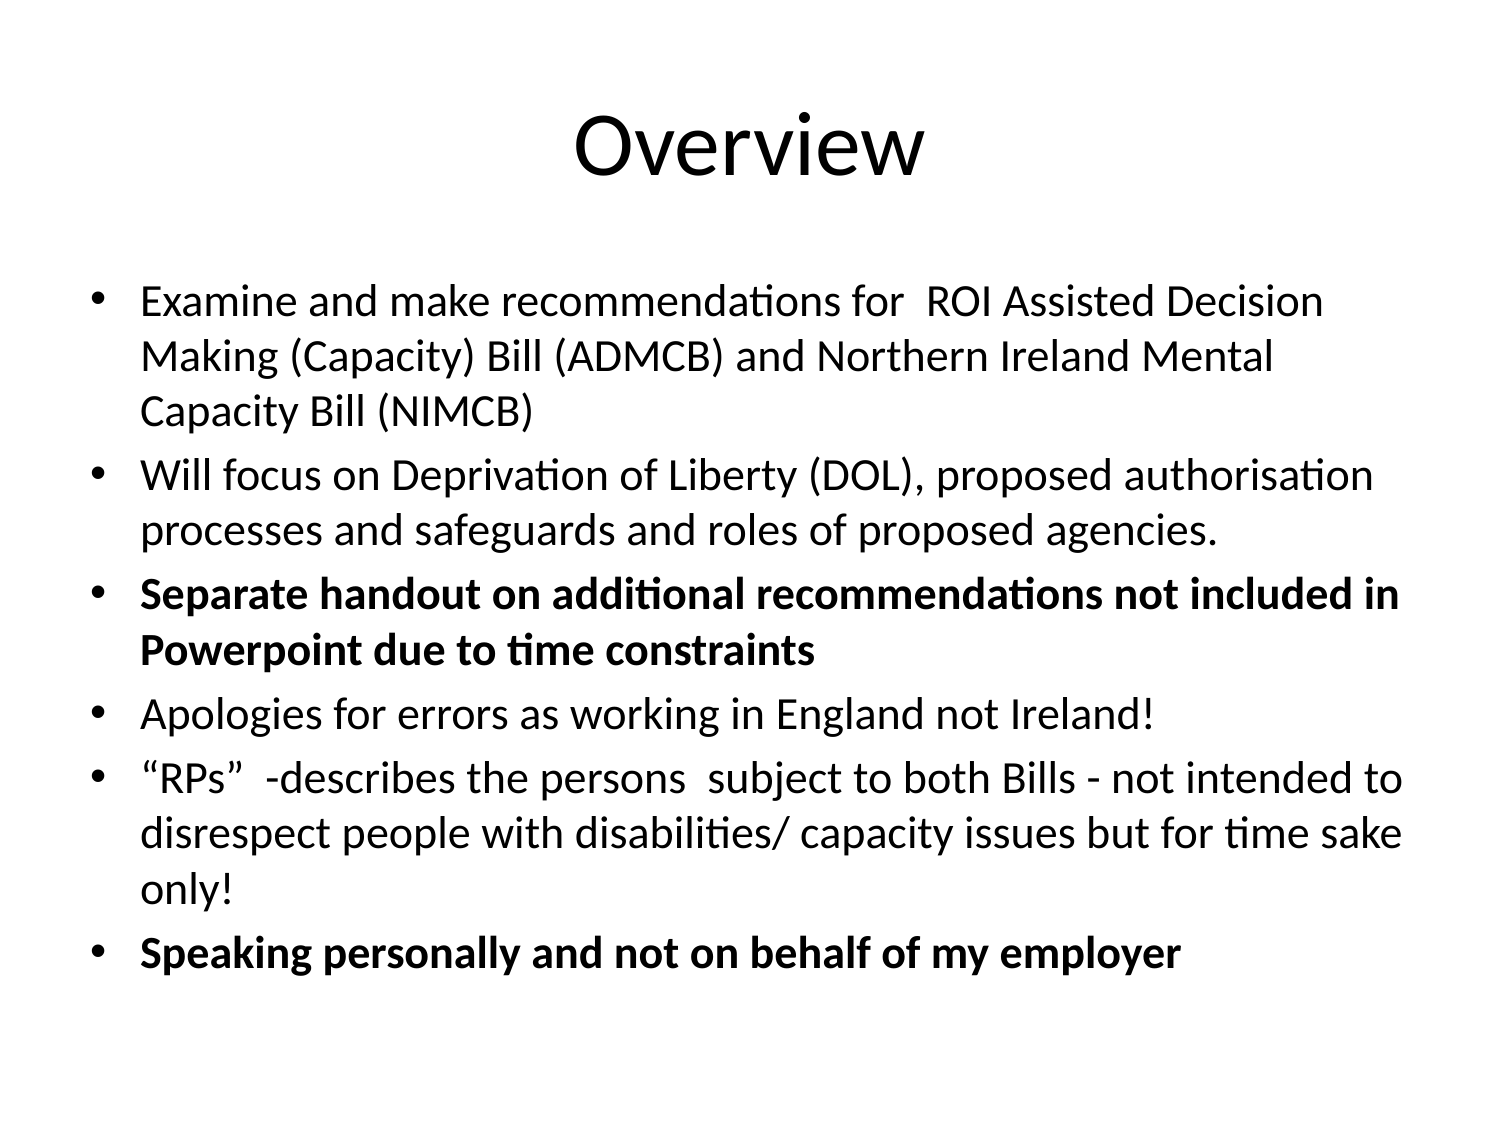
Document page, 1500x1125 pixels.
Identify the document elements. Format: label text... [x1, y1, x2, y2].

list Examine and make recommendations for ROI Assisted Decision Making (Capacity) Bill (ADMCB) and Northern Ireland Mental Capacity Bill (NIMCB) Will focus on Deprivation of Liberty (DOL), proposed authorisation processes and safeguards and roles of proposed agencies. Separate handout on additional recommendations not included in Powerpoint due to time constraints Apologies for errors as working in England not Ireland! “RPs” -describes the persons subject to both Bills - not intended to disrespect people with disabilities/ capacity issues but for time sake only! Speaking personally and not on behalf of my employer [75, 262, 1425, 1005]
title Overview [75, 45, 1425, 233]
